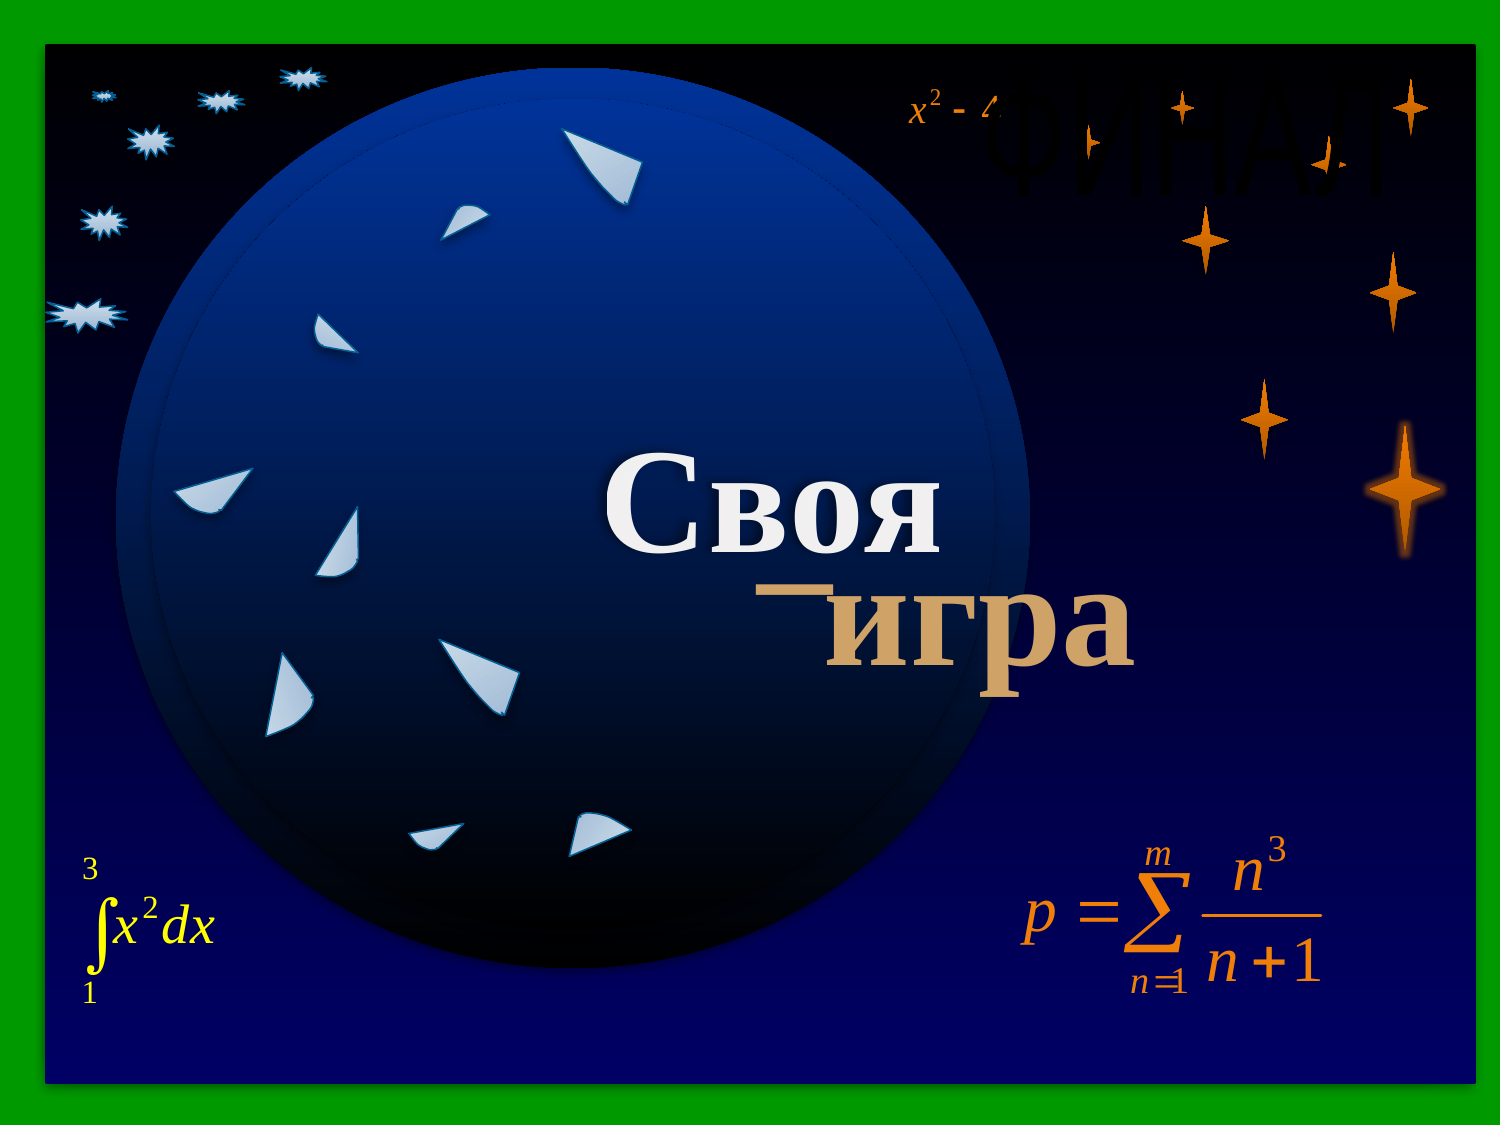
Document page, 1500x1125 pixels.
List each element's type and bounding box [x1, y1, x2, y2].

text_box [45, 44, 1476, 1085]
